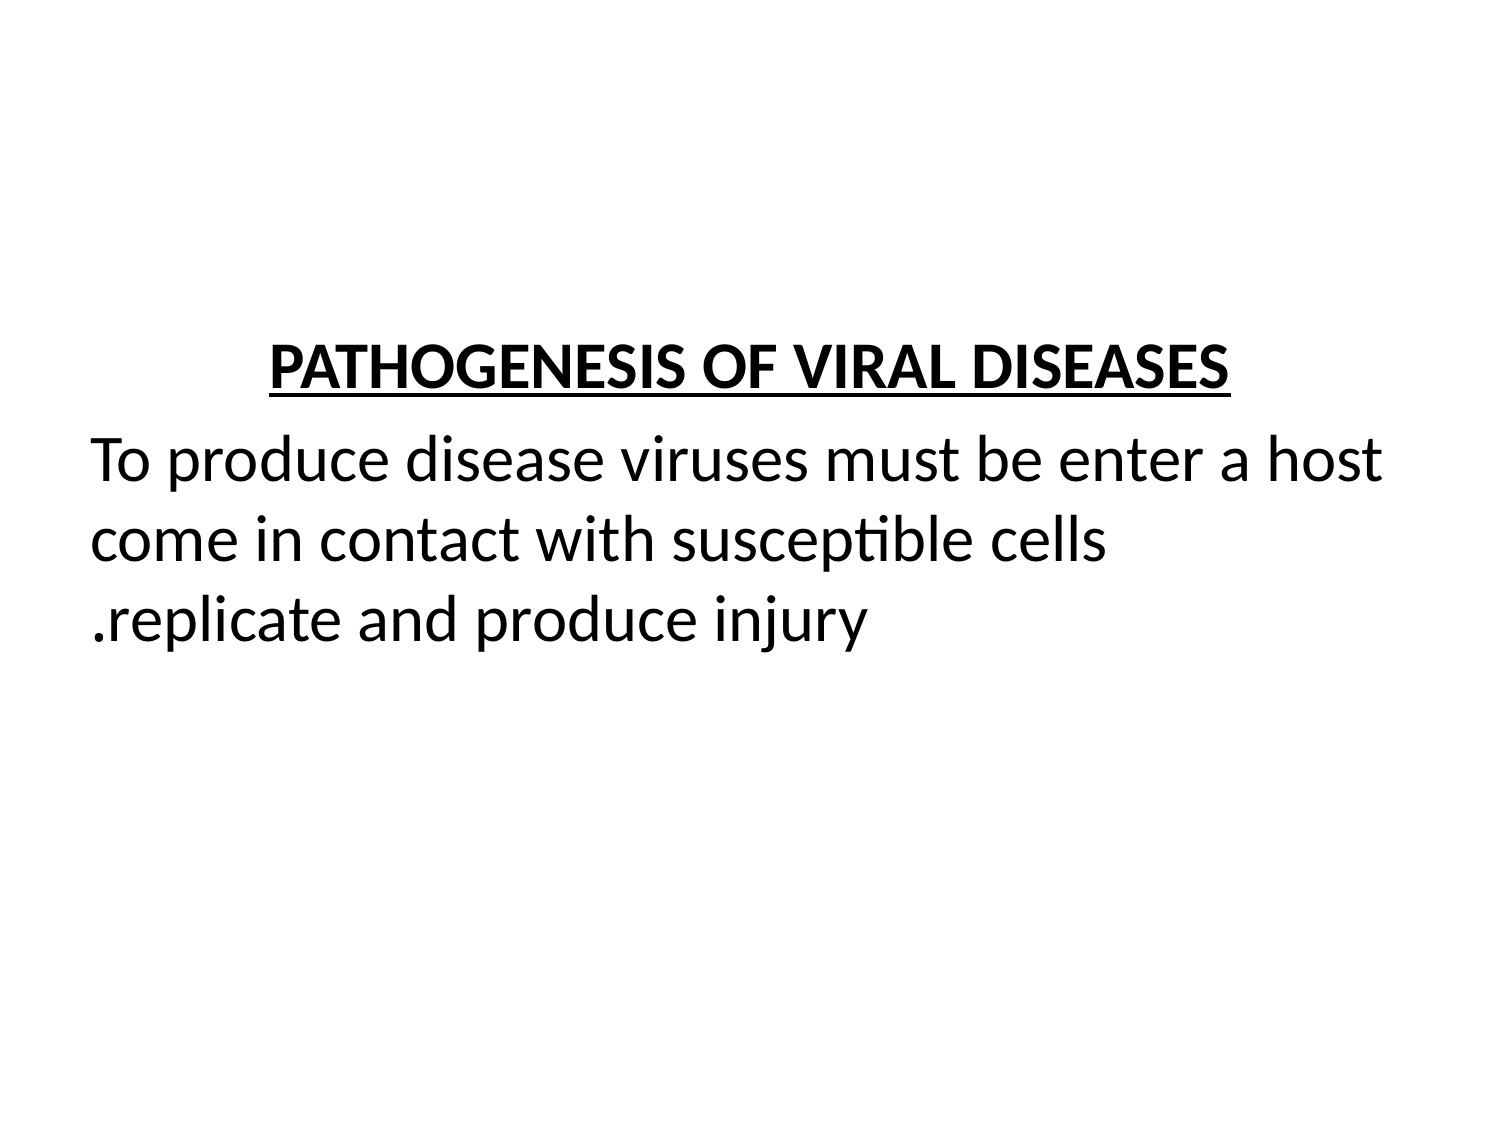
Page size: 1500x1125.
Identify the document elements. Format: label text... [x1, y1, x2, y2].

list PATHOGENESIS OF VIRAL DISEASES To produce disease viruses must be enter a host come in contact with susceptible cells replicate and produce injury. [75, 314, 1425, 835]
